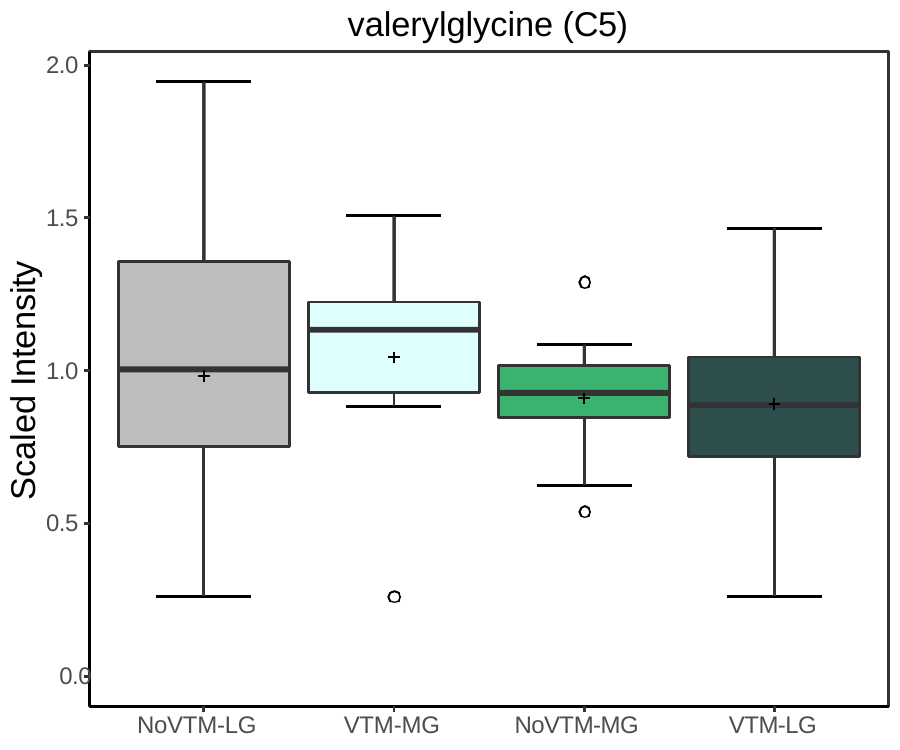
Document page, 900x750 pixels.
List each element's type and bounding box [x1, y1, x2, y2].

text_box [44, 47, 82, 79]
text_box [345, 0, 633, 44]
text_box [44, 200, 82, 231]
slide_number [134, 713, 275, 750]
text_box [1, 256, 82, 503]
text_box [83, 50, 891, 738]
text_box [44, 505, 82, 537]
footer [57, 661, 95, 750]
